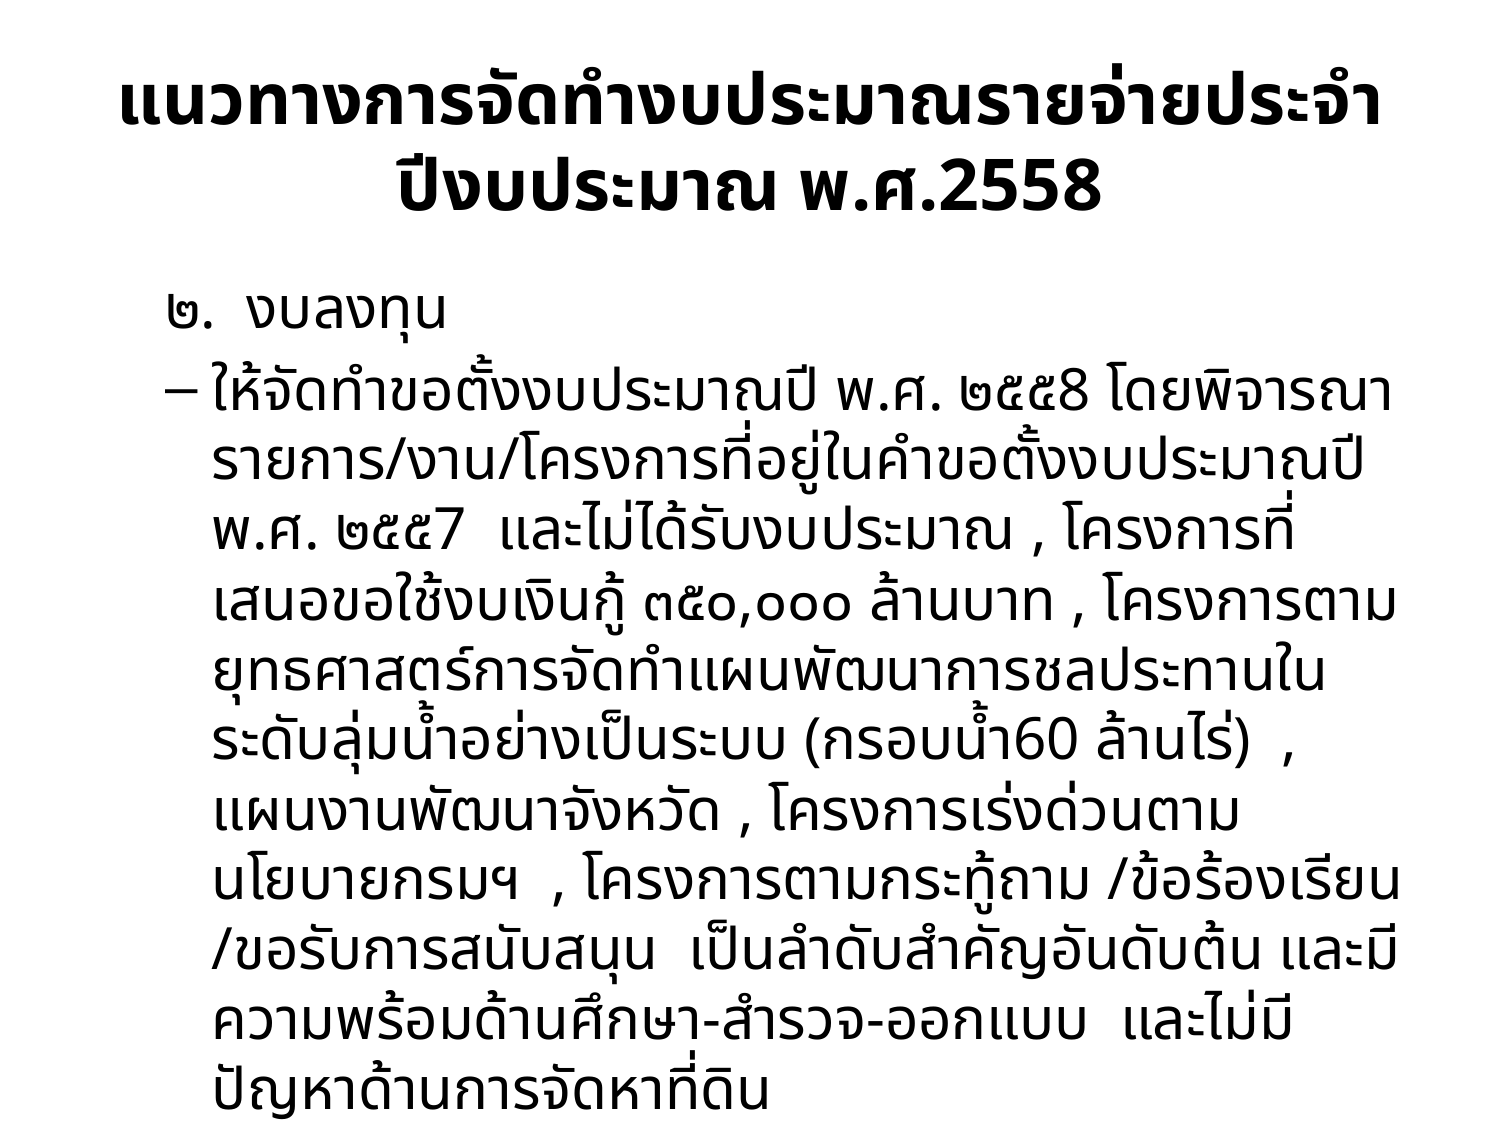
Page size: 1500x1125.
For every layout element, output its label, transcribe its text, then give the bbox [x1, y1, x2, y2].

list ๒. งบลงทุน ให้จัดทำขอตั้งงบประมาณปี พ.ศ. ๒๕๕8 โดยพิจารณารายการ/งาน/โครงการที่อยู่ในคำขอตั้งงบประมาณปี พ.ศ. ๒๕๕7 และไม่ได้รับงบประมาณ , โครงการที่เสนอขอใช้งบเงินกู้ ๓๕๐,๐๐๐ ล้านบาท , โครงการตามยุทธศาสตร์การจัดทำแผนพัฒนาการชลประทานในระดับลุ่มน้ำอย่างเป็นระบบ (กรอบน้ำ60 ล้านไร่) , แผนงานพัฒนาจังหวัด , โครงการเร่งด่วนตามนโยบายกรมฯ , โครงการตามกระทู้ถาม /ข้อร้องเรียน /ขอรับการสนับสนุน เป็นลำดับสำคัญอันดับต้น และมีความพร้อมด้านศึกษา-สำรวจ-ออกแบบ และไม่มีปัญหาด้านการจัดหาที่ดิน [74, 262, 1426, 1006]
title แนวทางการจัดทำงบประมาณรายจ่ายประจำปีงบประมาณ พ.ศ.2558 [74, 44, 1426, 233]
